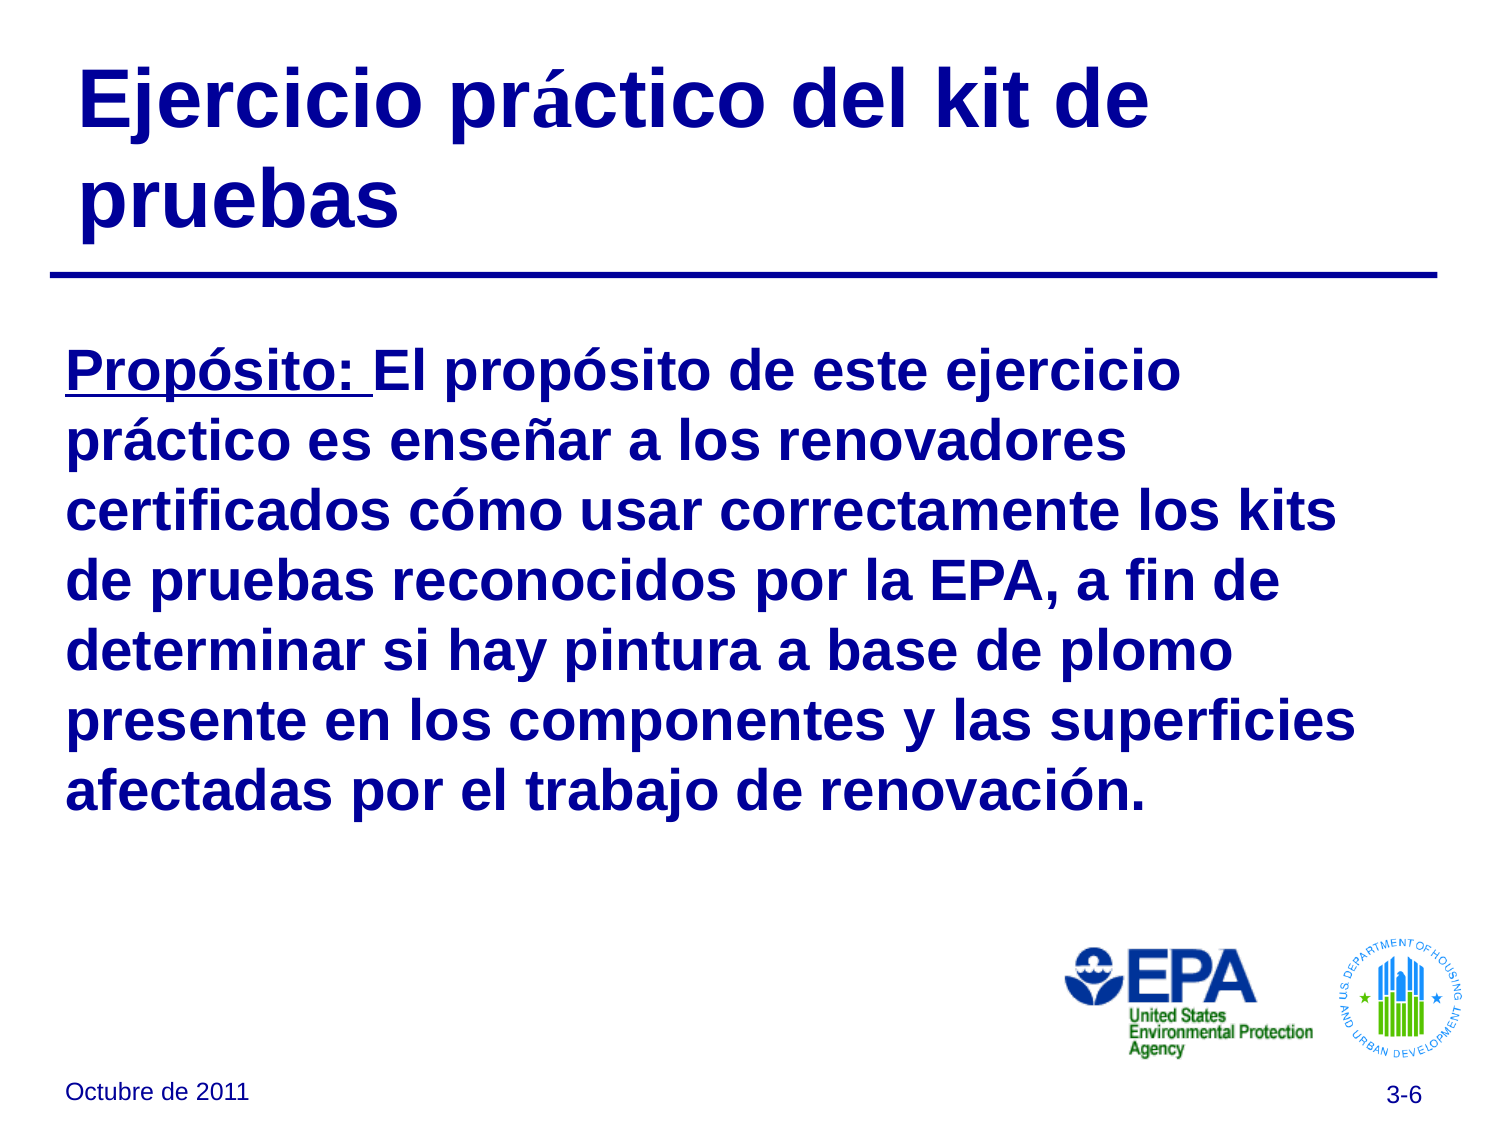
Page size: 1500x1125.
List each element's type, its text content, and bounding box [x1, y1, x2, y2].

title Ejercicio práctico del kit de pruebas [62, 49, 1438, 238]
list Propósito: El propósito de este ejercicio práctico es enseñar a los renovadores certificados cómo usar correctamente los kits de pruebas reconocidos por la EPA, a fin de determinar si hay pintura a base de plomo presente en los componentes y las superficies afectadas por el trabajo de renovación. [49, 324, 1438, 1001]
picture [1337, 937, 1463, 1059]
picture [1062, 1001, 1319, 1064]
slide_number Octubre de 2011 [49, 1049, 363, 1125]
slide_number 3-6 [1124, 1049, 1438, 1125]
